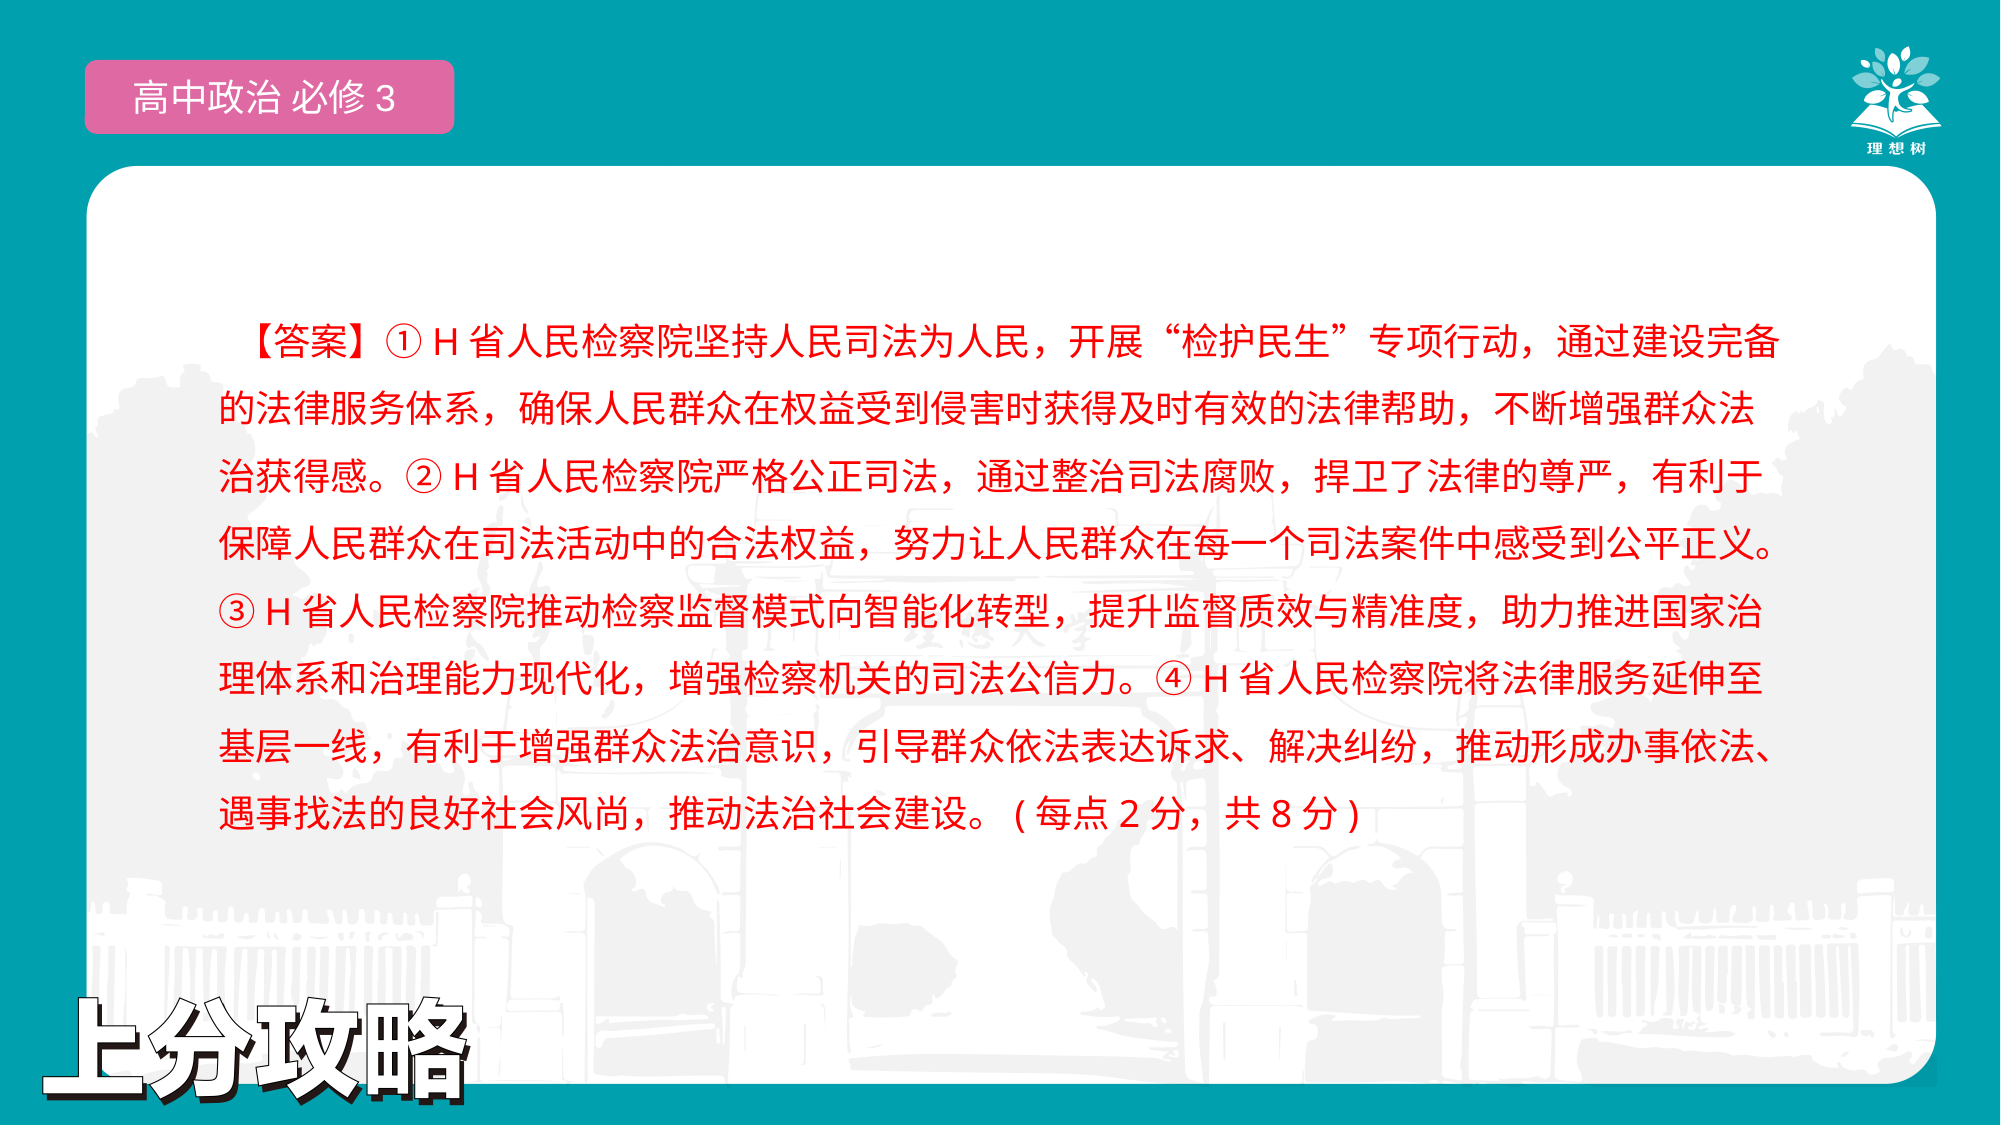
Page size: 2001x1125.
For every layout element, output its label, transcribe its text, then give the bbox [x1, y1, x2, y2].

picture [0, 0, 2001, 1125]
text_box 高中政治 必修3 [83, 58, 456, 135]
text_box 【答案】①H省人民检察院坚持人民司法为人民，开展“检护民生”专项行动，通过建设完备的法律服务体系，确保人民群众在权益受到侵害时获得及时有效的法律帮助，不断增强群众法治获得感。②H省人民检察院严格公正司法，通过整治司法腐败，捍卫了法律的尊严，有利于保障人民群众在司法活动中的合法权益，努力让人民群众在每一个司法案件中感受到公平正义。③H省人民检察院推动检察监督模式向智能化转型，提升监督质效与精准度，助力推进国家治理体系和治理能力现代化，增强检察机关的司法公信力。④H省人民检察院将法律服务延伸至基层一线，有利于增强群众法治意识，引导群众依法表达诉求、解决纠纷，推动形成办事依法、遇事找法的良好社会风尚，推动法治社会建设。(每点2分，共8分) [203, 287, 1797, 838]
